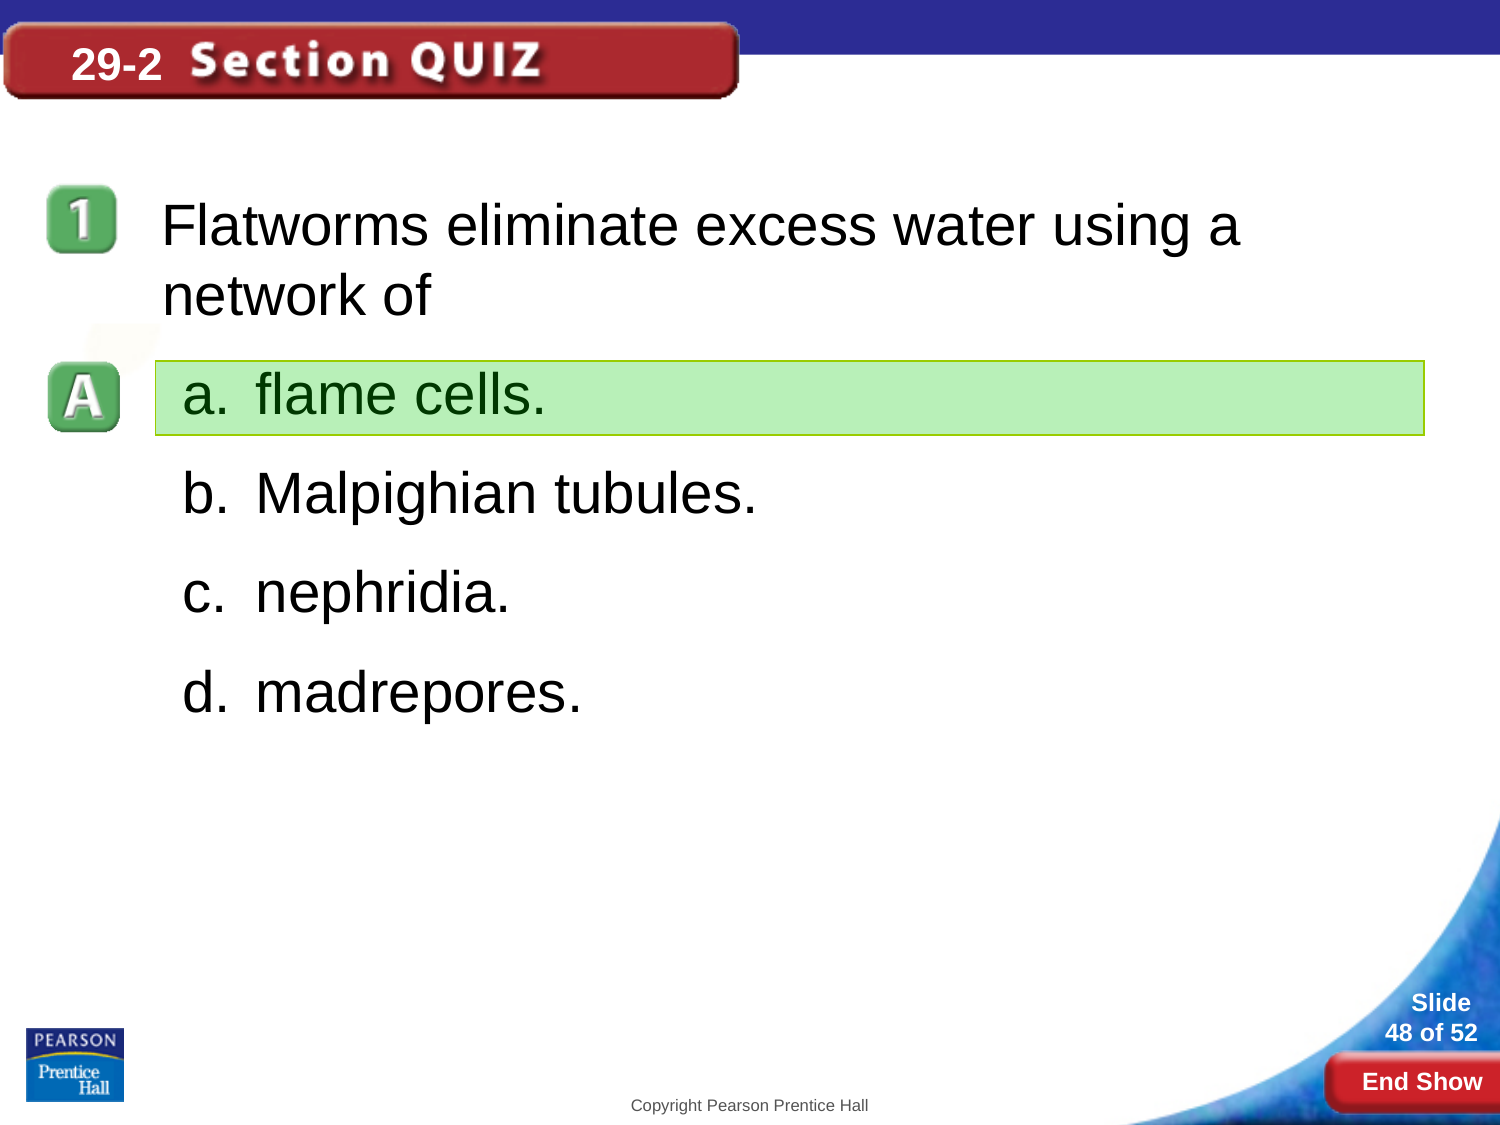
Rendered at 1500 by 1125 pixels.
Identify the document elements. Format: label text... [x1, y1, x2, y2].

footer Copyright Pearson Prentice Hall [512, 1095, 988, 1113]
title 29-2 [2, 26, 179, 98]
text_box [155, 360, 1424, 435]
picture [0, 0, 1500, 1125]
list Flatworms eliminate excess water using a network of flame cells. Malpighian tubules. nephridia. madrepores. [44, 179, 1440, 1095]
picture [39, 178, 132, 262]
